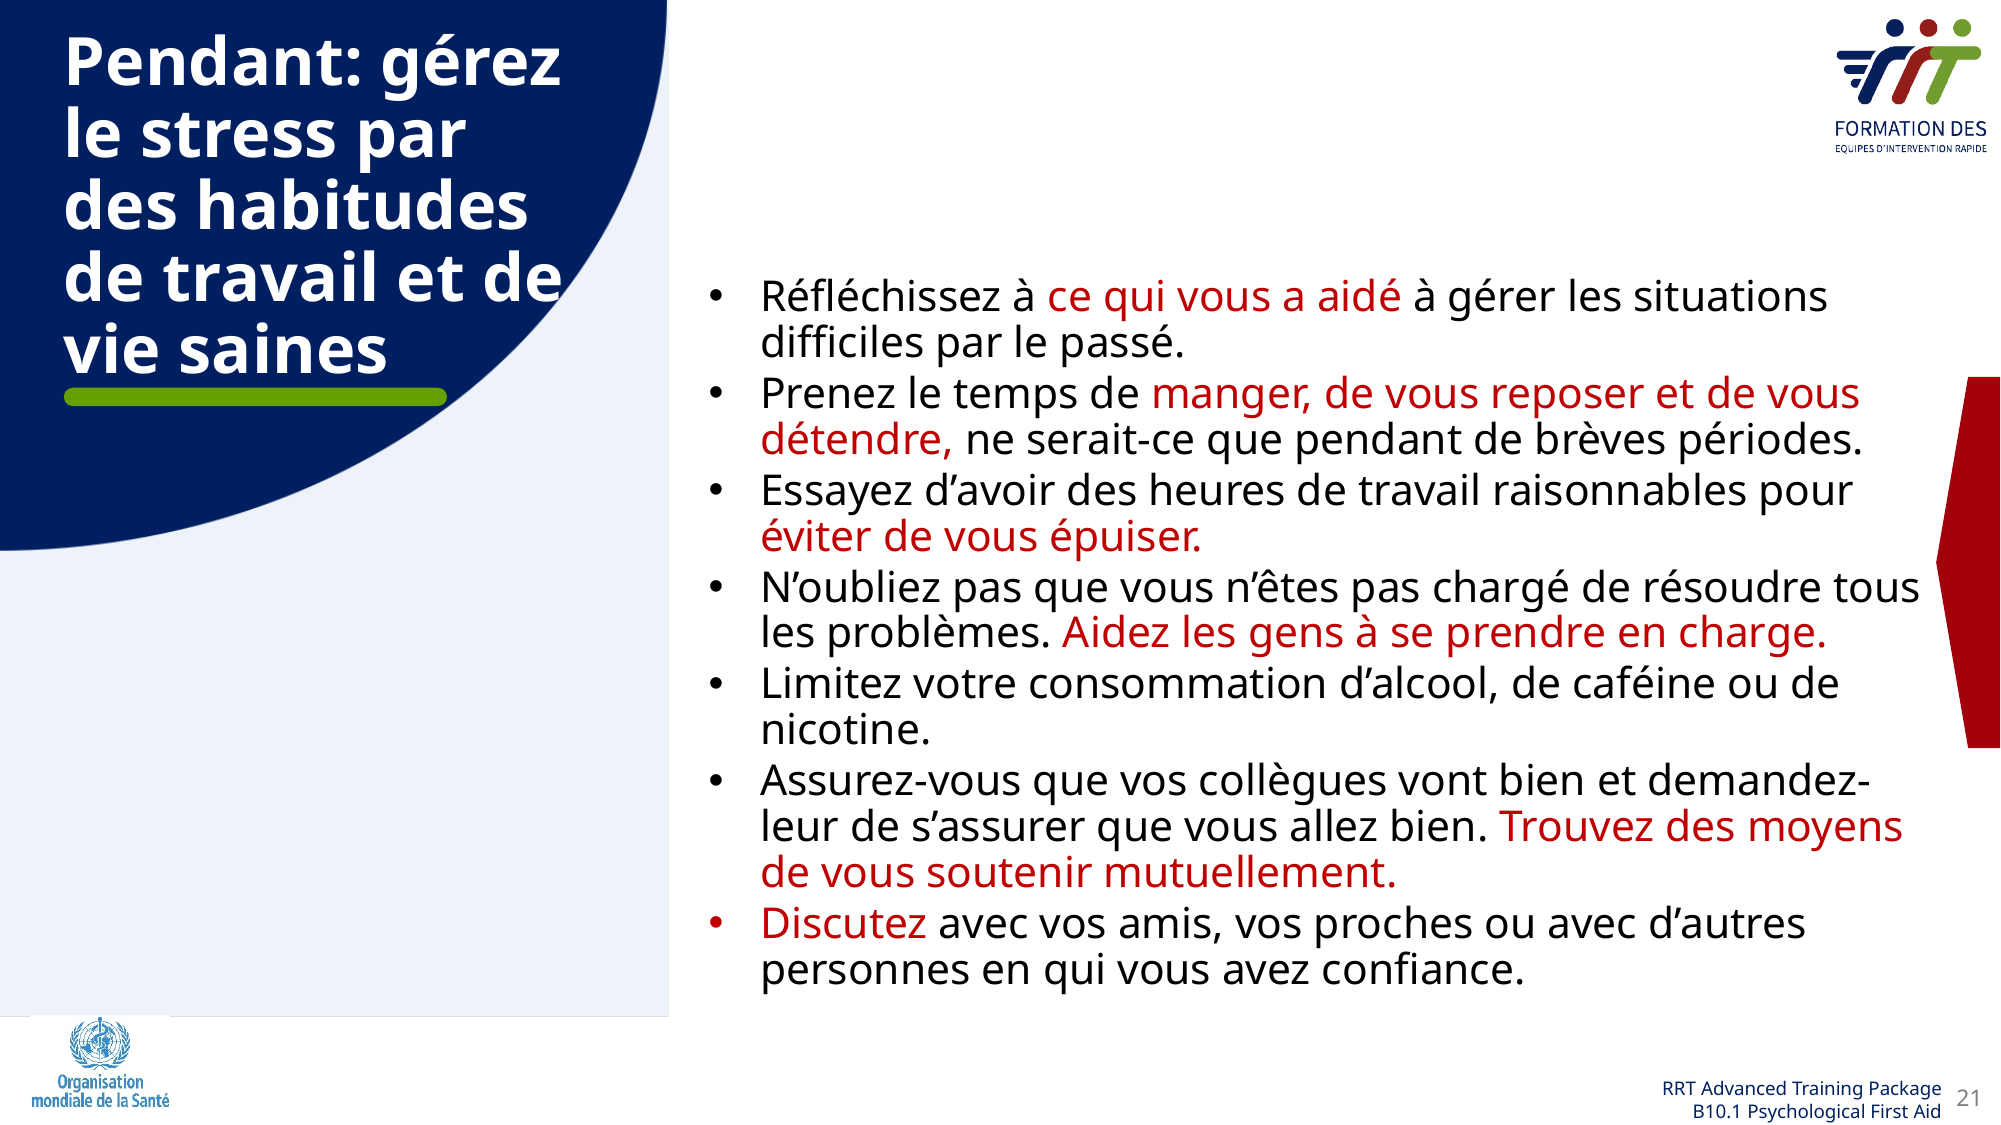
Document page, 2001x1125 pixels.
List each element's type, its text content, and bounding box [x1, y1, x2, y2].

text_box [63, 387, 448, 407]
list Réfléchissez à ce qui vous a aidé à gérer les situations difficiles par le passé. Prenez le temps de manger, de vous reposer et de vous détendre, ne serait-ce que pendant de brèves périodes. Essayez d’avoir des heures de travail raisonnables pour éviter de vous épuiser. N’oubliez pas que vous n’êtes pas chargé de résoudre tous les problèmes. Aidez les gens à se prendre en charge. Limitez votre consommation d’alcool, de caféine ou de nicotine. Assurez-vous que vos collègues vont bien et demandez-leur de s’assurer que vous allez bien. Trouvez des moyens de vous soutenir mutuellement. Discutez avec vos amis, vos proches ou avec d’autres personnes en qui vous avez confiance. [700, 267, 1937, 1025]
text_box Pendant: gérez le stress par des habitudes de travail et de vie saines [63, 249, 600, 388]
picture [0, 0, 669, 1108]
picture [1835, 18, 1987, 154]
